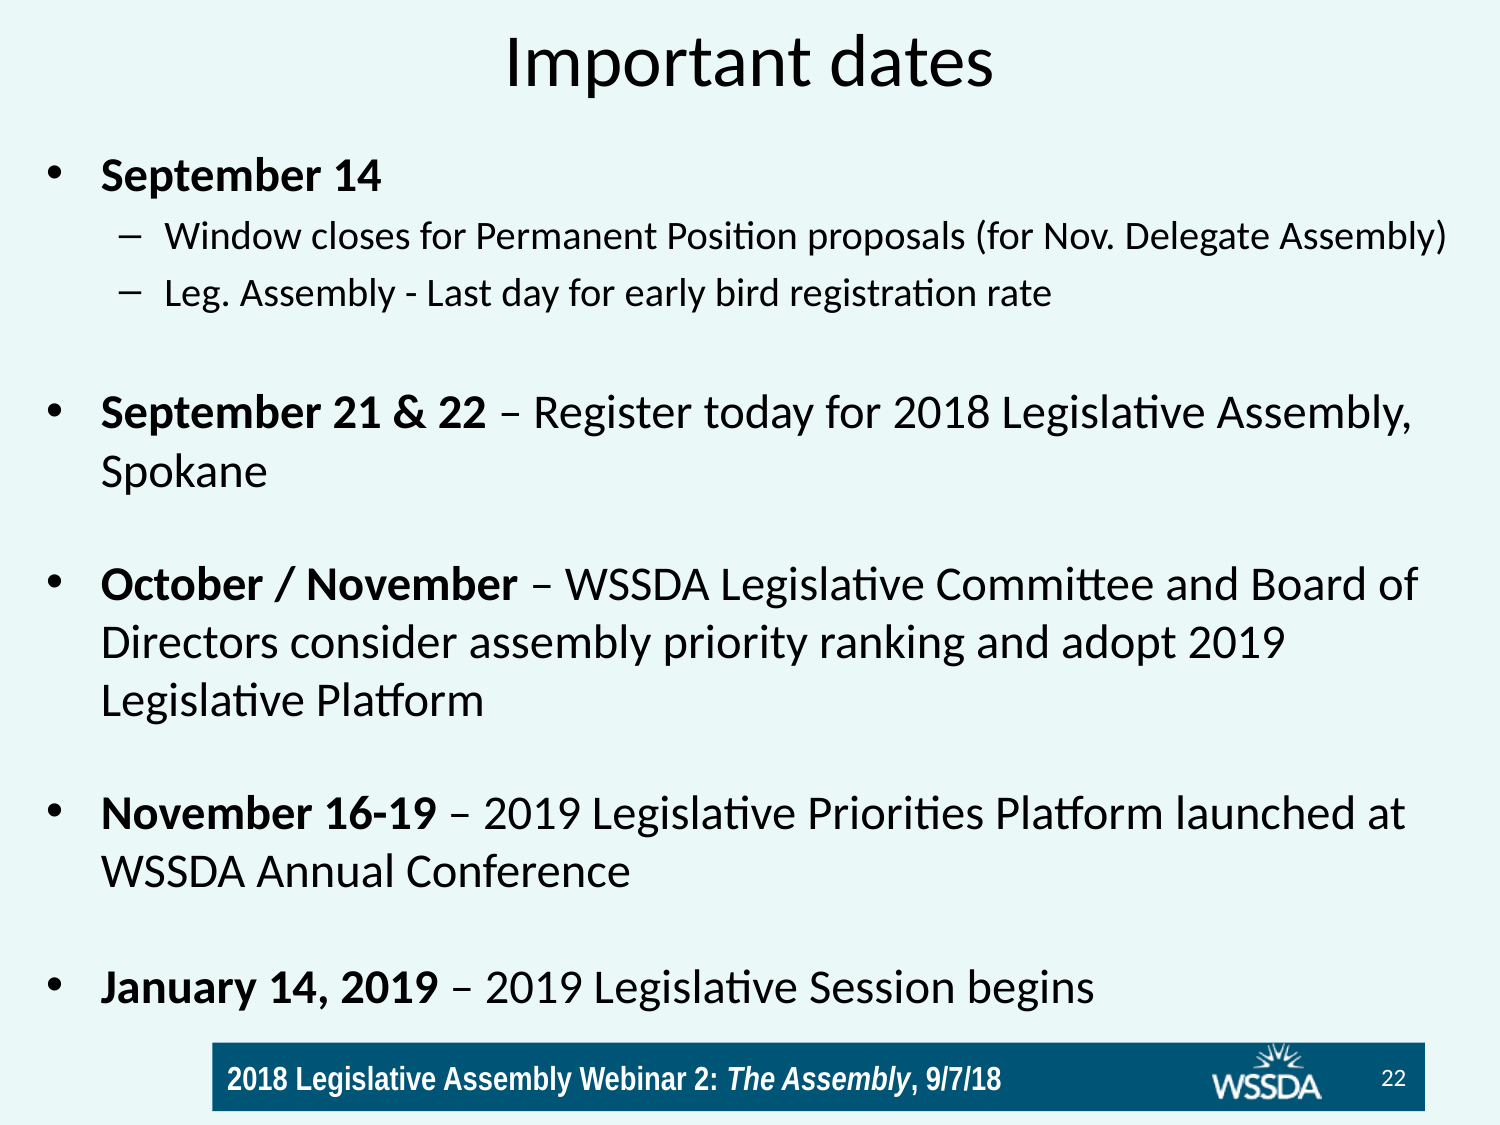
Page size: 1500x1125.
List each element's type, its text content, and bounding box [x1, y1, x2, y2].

title Important dates [75, 0, 1425, 135]
slide_number 22 [1071, 1046, 1422, 1107]
list September 14 Window closes for Permanent Position proposals (for Nov. Delegate Assembly) Leg. Assembly - Last day for early bird registration rate September 21 & 22 – Register today for 2018 Legislative Assembly, Spokane October / November – WSSDA Legislative Committee and Board of Directors consider assembly priority ranking and adopt 2019 Legislative Platform November 16-19 – 2019 Legislative Priorities Platform launched at WSSDA Annual Conference January 14, 2019 – 2019 Legislative Session begins [31, 135, 1469, 1073]
